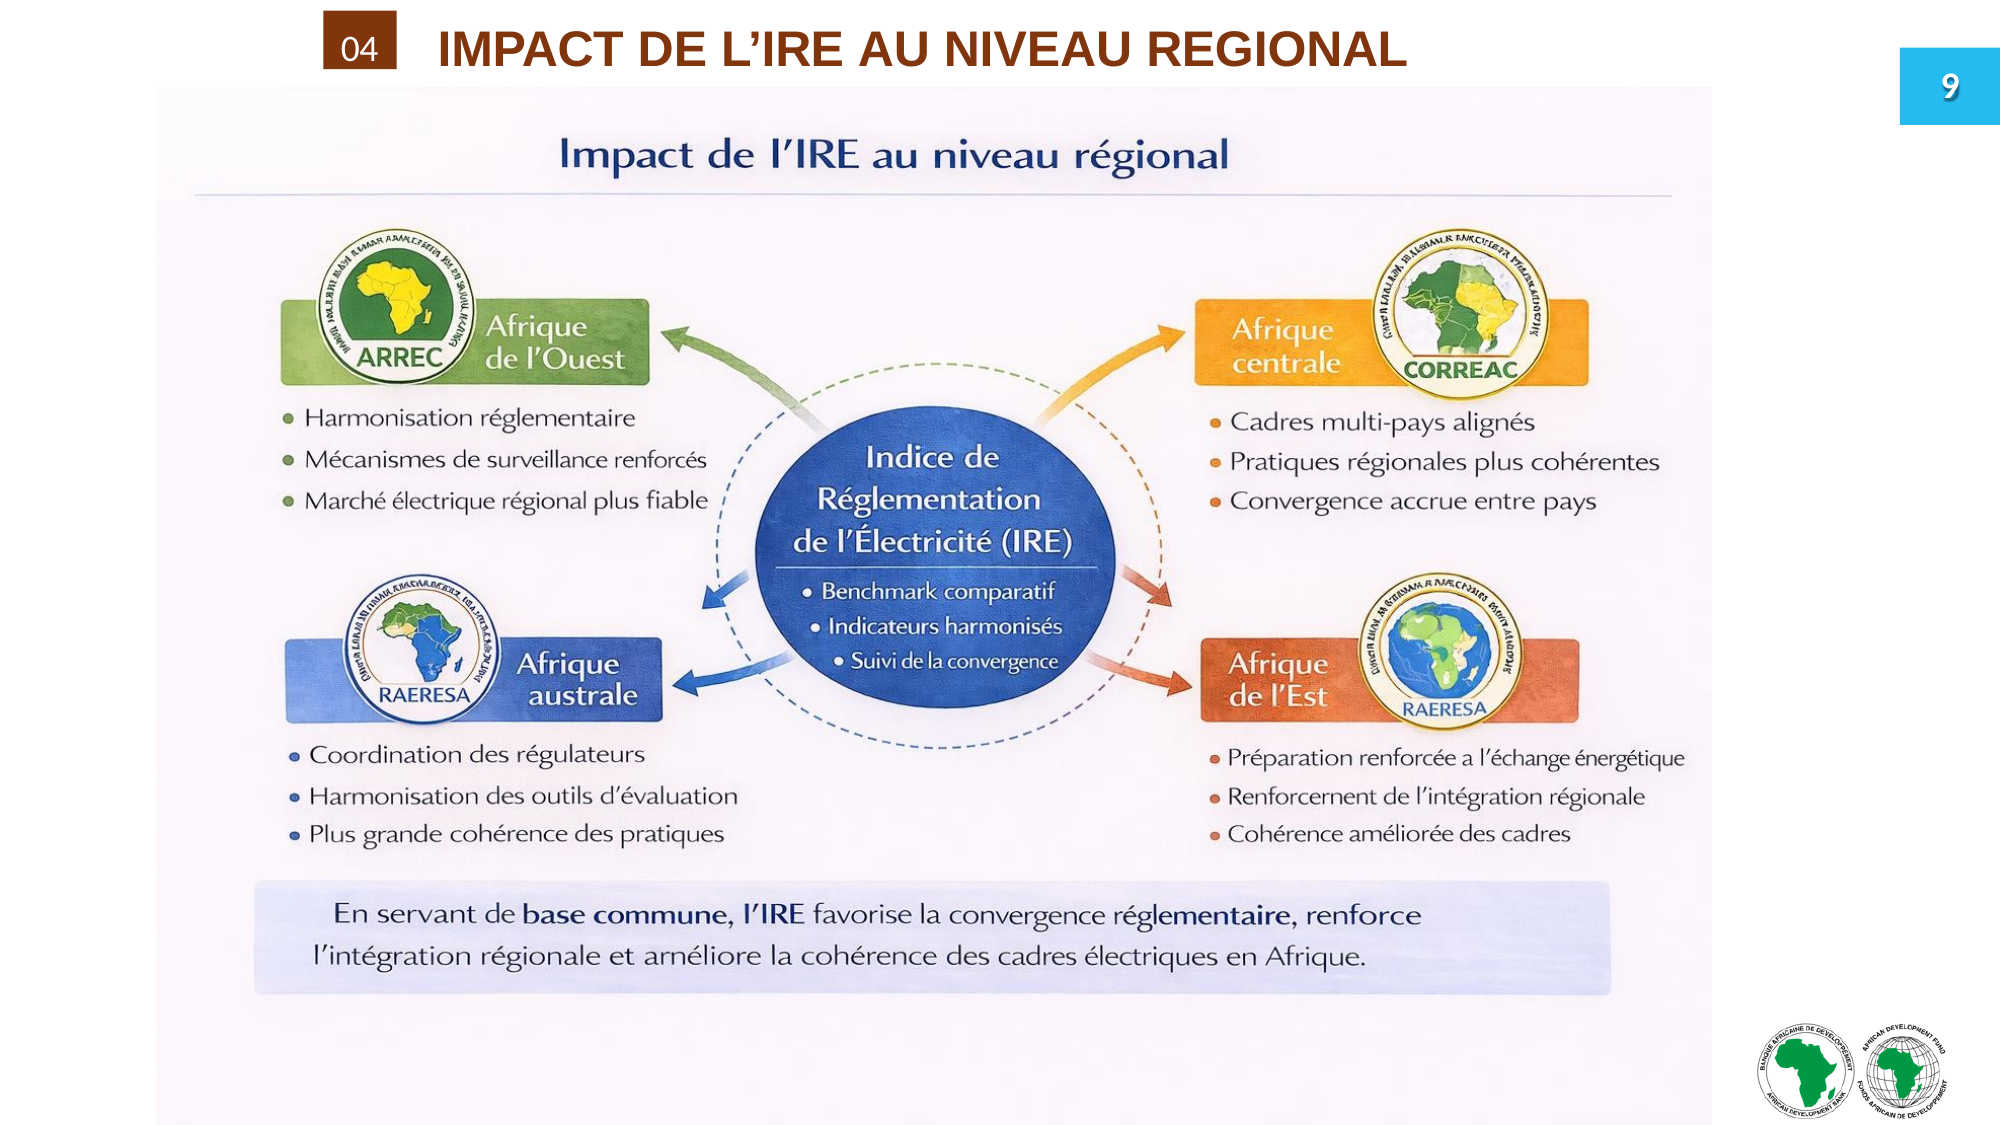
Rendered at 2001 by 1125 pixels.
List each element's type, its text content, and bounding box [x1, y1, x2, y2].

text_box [1899, 47, 2000, 136]
picture [1757, 1022, 1947, 1120]
title IMPACT DE L’IRE AU NIVEAU REGIONAL [416, 14, 1584, 86]
picture [155, 87, 1713, 1125]
text_box 04 [323, 10, 397, 70]
